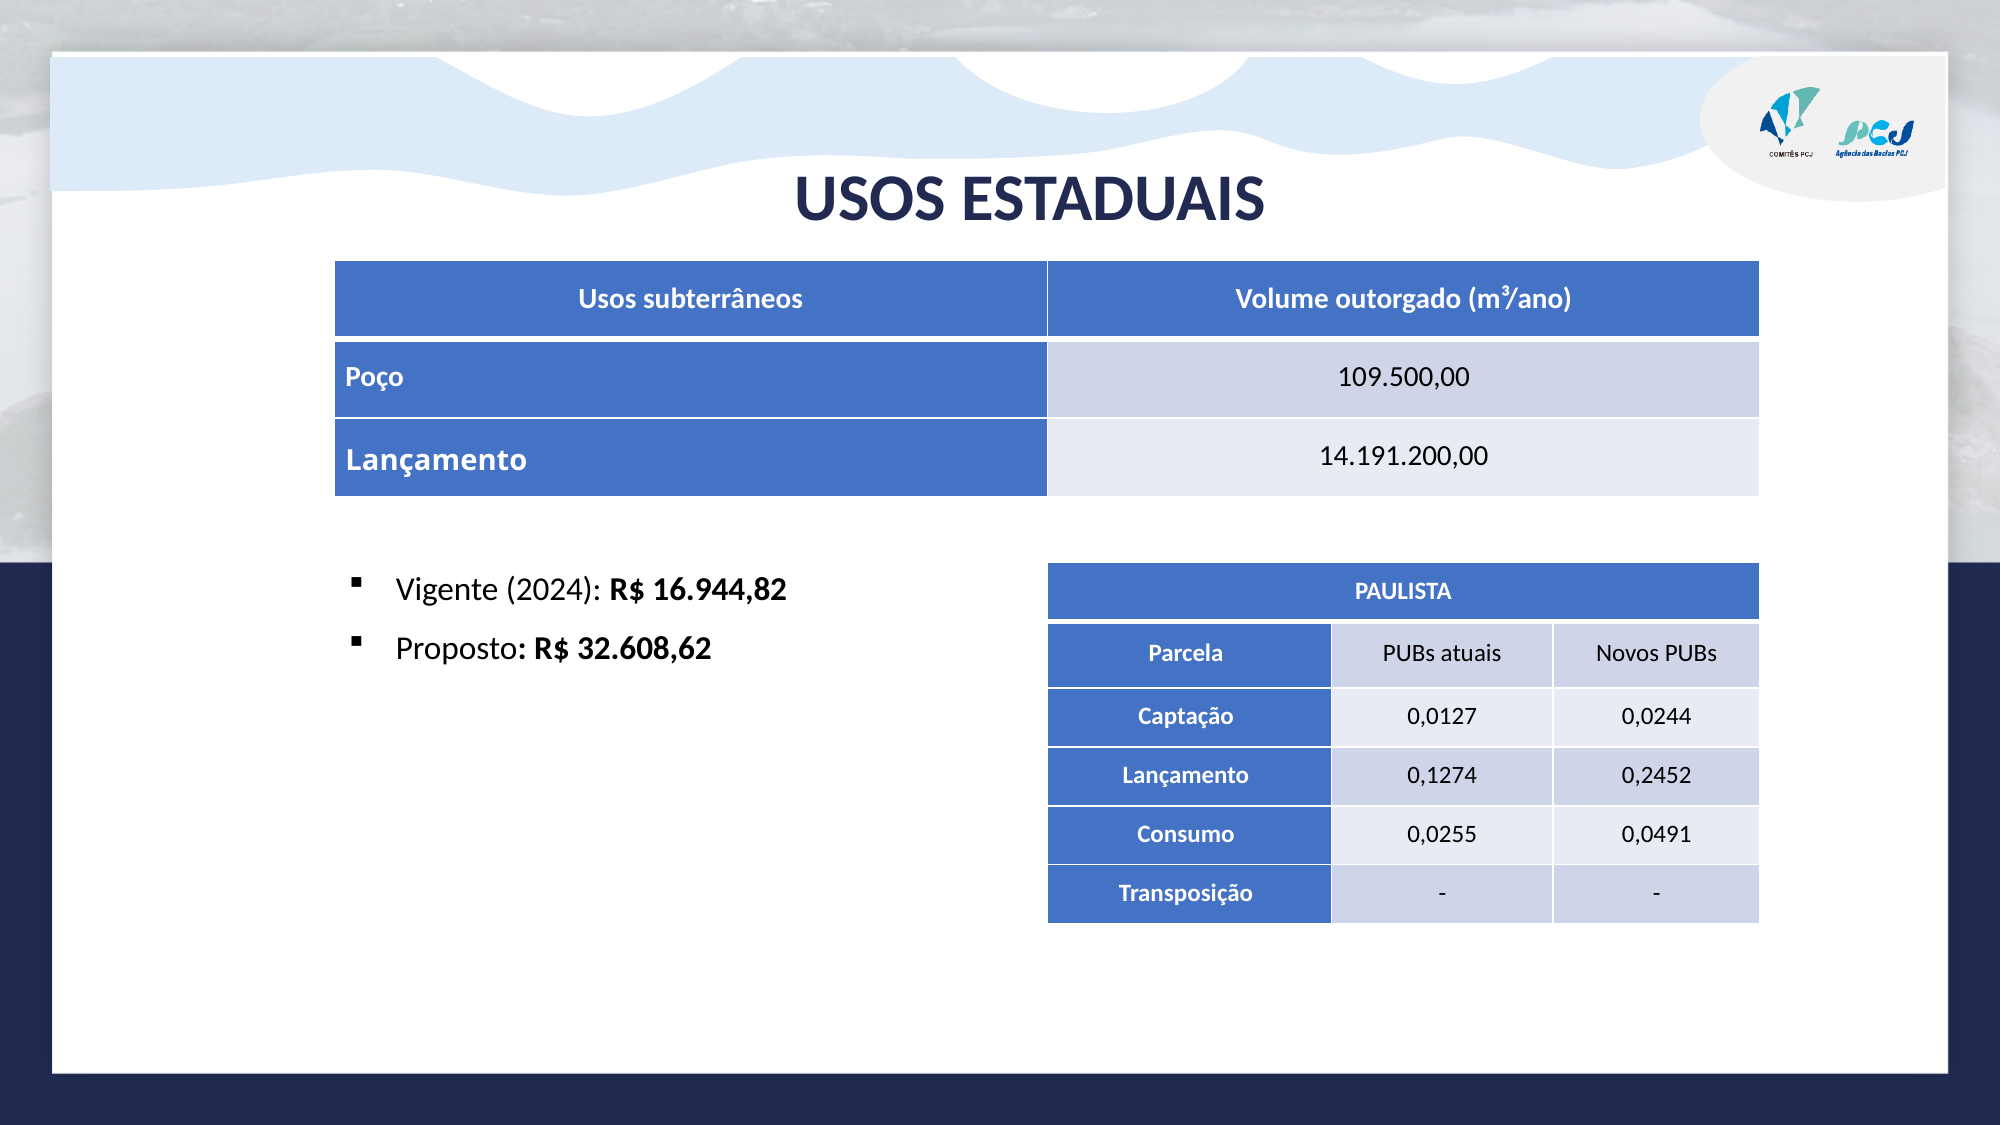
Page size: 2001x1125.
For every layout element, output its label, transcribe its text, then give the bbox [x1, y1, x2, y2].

picture [0, 0, 2000, 1125]
table_cell Parcela [1048, 624, 1331, 687]
table_cell PUBs atuais [1332, 624, 1552, 687]
table_cell 0,0491 [1554, 807, 1759, 864]
table_cell Lançamento [1048, 748, 1331, 805]
table_cell 0,2452 [1554, 748, 1759, 805]
table_cell 14.191.200,00 [1048, 419, 1759, 496]
table_cell Lançamento [335, 419, 1047, 496]
table_header Volume outorgado (m³/ano) [1048, 261, 1759, 336]
table_cell - [1332, 865, 1552, 923]
table_cell Transposição [1048, 865, 1331, 923]
table_cell 0,1274 [1332, 748, 1552, 805]
table_cell Novos PUBs [1554, 624, 1759, 687]
table_cell 0,0244 [1554, 689, 1759, 746]
text_box Vigente (2024): R$ 16.944,82 Proposto: R$ 32.608,62 [334, 556, 978, 674]
table_header PAULISTA [1048, 563, 1759, 619]
table_cell Poço [335, 342, 1047, 417]
table_cell 0,0255 [1332, 807, 1552, 864]
table_cell 109.500,00 [1048, 342, 1759, 417]
table_cell - [1554, 865, 1759, 923]
table_cell Captação [1048, 689, 1331, 746]
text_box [49, 56, 1946, 202]
table_cell 0,0127 [1332, 689, 1552, 746]
table_cell Consumo [1048, 807, 1331, 864]
table_header Usos subterrâneos [335, 261, 1047, 336]
text_box USOS ESTADUAIS [636, 202, 1426, 234]
